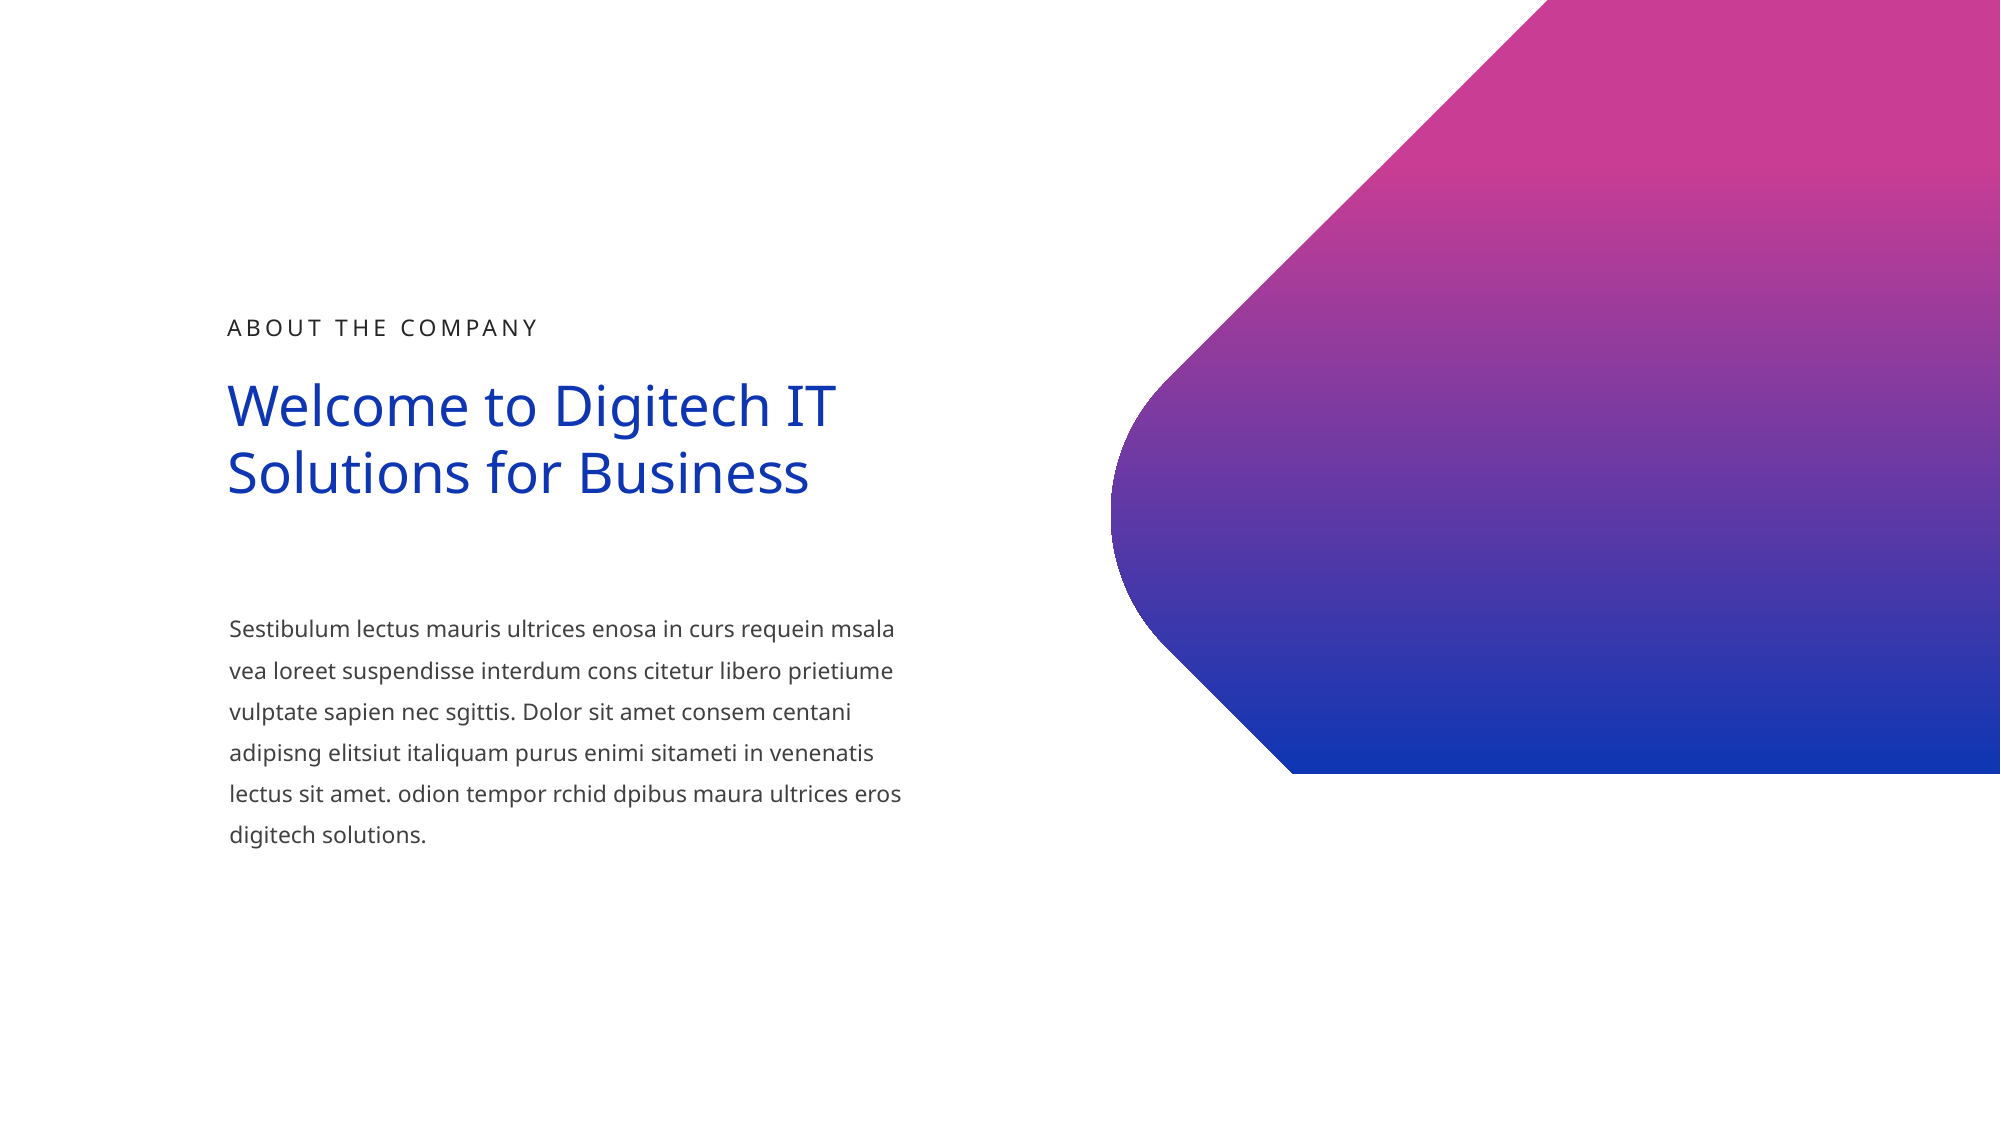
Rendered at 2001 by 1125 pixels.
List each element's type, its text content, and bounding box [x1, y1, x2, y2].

text_box ABOUT THE COMPANY [212, 305, 577, 348]
text_box Welcome to Digitech IT Solutions for Business [212, 362, 863, 513]
text_box Sestibulum lectus mauris ultrices enosa in curs requein msala vea loreet suspendisse interdum cons citetur libero prietiume vulptate sapien nec sgittis. Dolor sit amet consem centani adipisng elitsiut italiquam purus enimi sitameti in venenatis lectus sit amet. odion tempor rchid dpibus maura ultrices eros digitech solutions. [214, 593, 952, 856]
picture [1116, 0, 2000, 1125]
text_box [1109, 466, 1116, 562]
